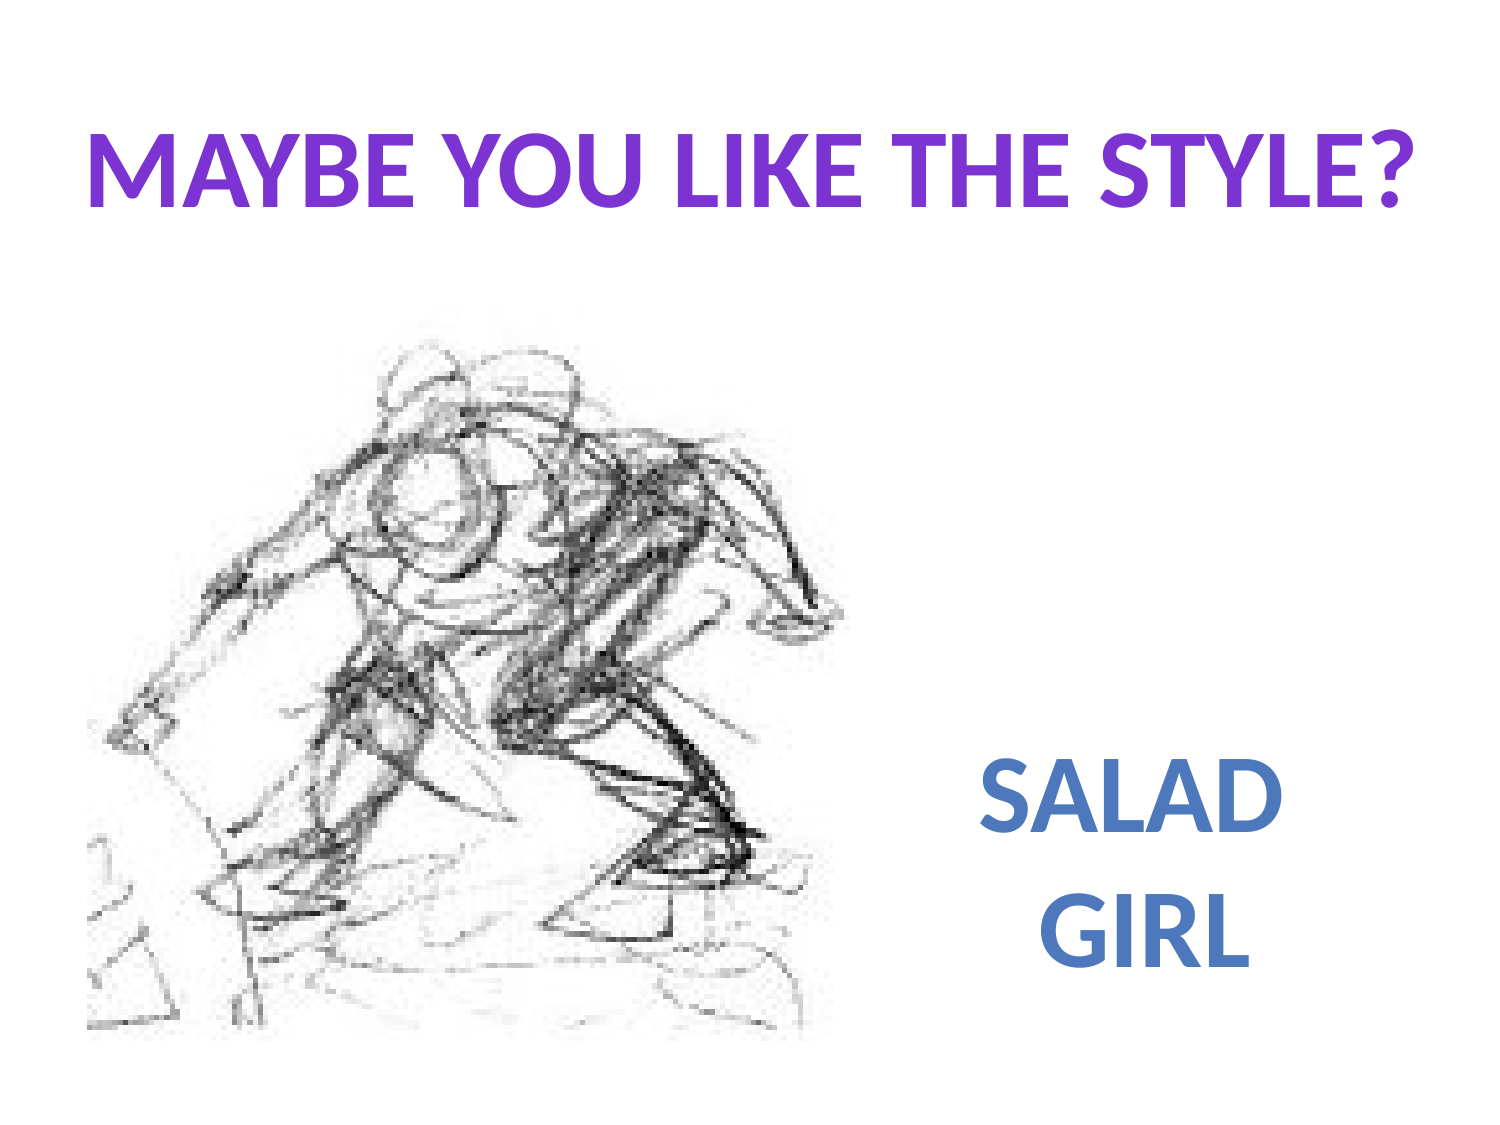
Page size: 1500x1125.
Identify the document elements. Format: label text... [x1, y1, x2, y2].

text_box Maybe you like the style? [68, 87, 1435, 238]
picture [87, 262, 851, 1041]
text_box Salad Girl [887, 712, 1402, 998]
